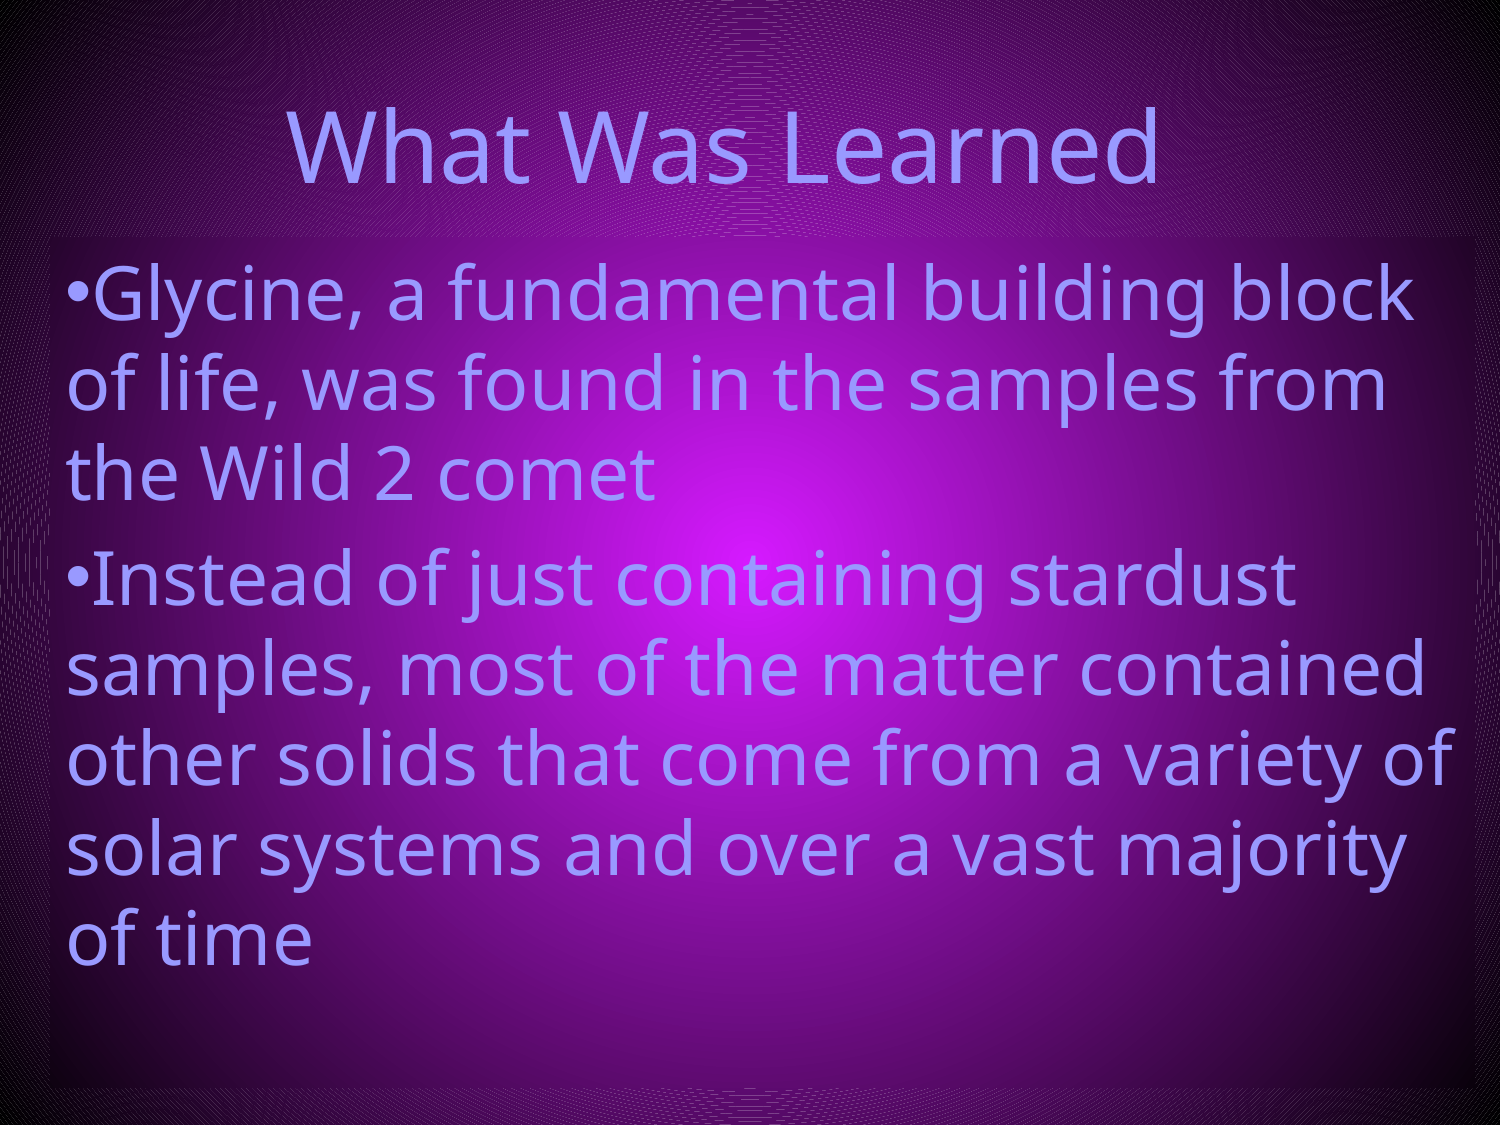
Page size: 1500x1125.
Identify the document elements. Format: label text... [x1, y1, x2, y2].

subtitle Glycine, a fundamental building block of life, was found in the samples from the Wild 2 comet Instead of just containing stardust samples, most of the matter contained other solids that come from a variety of solar systems and over a vast majority of time [50, 237, 1475, 1088]
title What Was Learned [87, 62, 1363, 225]
